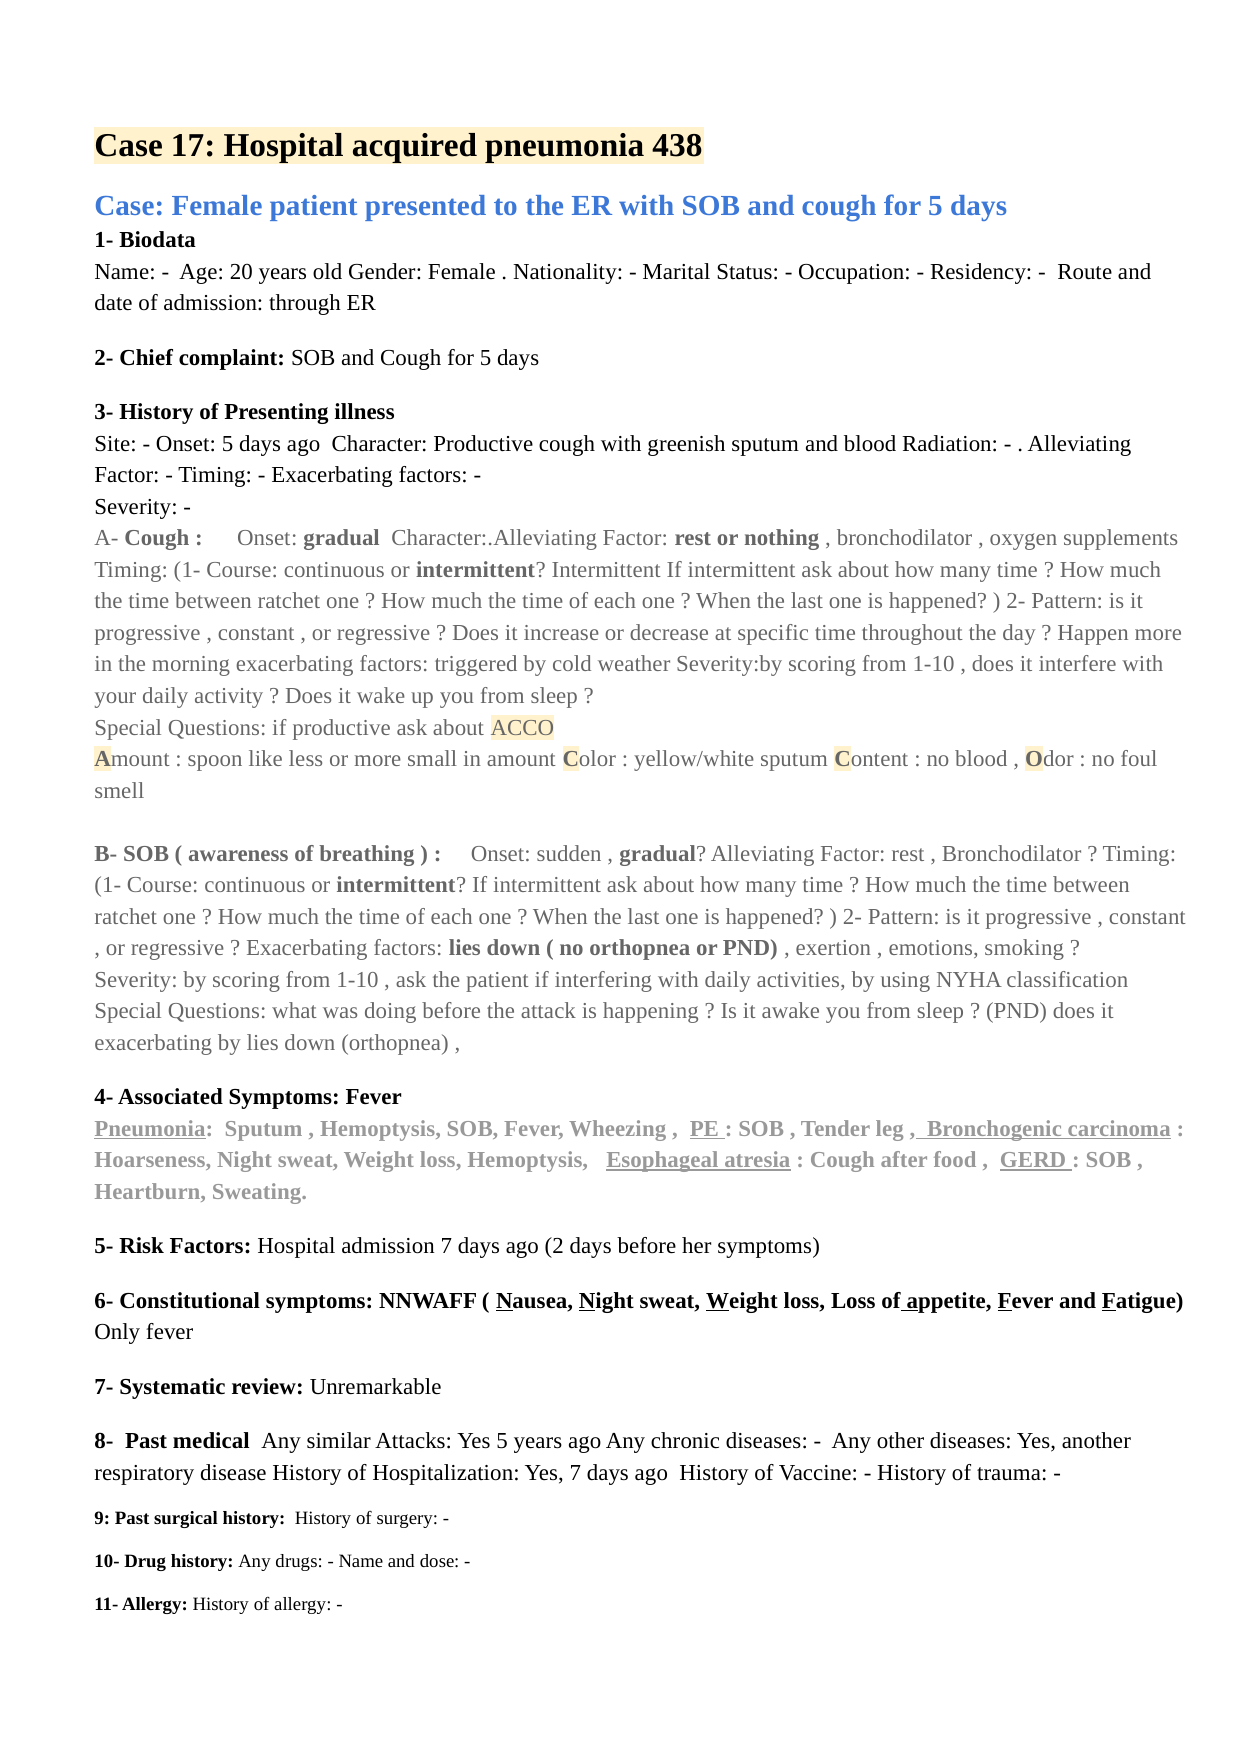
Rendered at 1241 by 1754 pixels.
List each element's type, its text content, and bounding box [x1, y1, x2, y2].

text_box Case 17: Hospital acquired pneumonia 438 Case: Female patient presented to the ER with SOB and cough for 5 days 1- Biodata Name: - Age: 20 years old Gender: Female . Nationality: - Marital Status: - Occupation: - Residency: - Route and date of admission: through ER 2- Chief complaint: SOB and Cough for 5 days 3- History of Presenting illness Site: - Onset: 5 days ago Character: Productive cough with greenish sputum and blood Radiation: - . Alleviating Factor: - Timing: - Exacerbating factors: - Severity: - A- Cough : Onset: gradual Character:.Alleviating Factor: rest or nothing , bronchodilator , oxygen supplements Timing: (1- Course: continuous or intermittent? Intermittent If intermittent ask about how many time ? How much the time between ratchet one ? How much the time of each one ? When the last one is happened? ) 2- Pattern: is it progressive , constant , or regressive ? Does it increase or decrease at specific time throughout the day ? Happen more in the morning exacerbating factors: triggered by cold weather Severity:by scoring from 1-10 , does it interfere with your daily activity ? Does it wake up you from sleep ? Special Questions: if productive ask about ACCO Amount : spoon like less or more small in amount Color : yellow/white sputum Content : no blood , Odor : no foul smell B- SOB ( awareness of breathing ) : Onset: sudden , gradual? Alleviating Factor: rest , Bronchodilator ? Timing: (1- Course: continuous or intermittent? If intermittent ask about how many time ? How much the time between ratchet one ? How much the time of each one ? When the last one is happened? ) 2- Pattern: is it progressive , constant , or regressive ? Exacerbating factors: lies down ( no orthopnea or PND) , exertion , emotions, smoking ? Severity: by scoring from 1-10 , ask the patient if interfering with daily activities, by using NYHA classification Special Questions: what was doing before the attack is happening ? Is it awake you from sleep ? (PND) does it exacerbating by lies down (orthopnea) , 4- Associated Symptoms: Fever Pneumonia: Sputum , Hemoptysis, SOB, Fever, Wheezing , PE : SOB , Tender leg , Bronchogenic carcinoma : Hoarseness, Night sweat, Weight loss, Hemoptysis, Esophageal atresia : Cough after food , GERD : SOB , Heartburn, Sweating. 5- Risk Factors: Hospital admission 7 days ago (2 days before her symptoms) 6- Constitutional symptoms: NNWAFF ( Nausea, Night sweat, Weight loss, Loss of appetite, Fever and Fatigue) Only fever 7- Systematic review: Unremarkable 8- Past medical Any similar Attacks: Yes 5 years ago Any chronic diseases: - Any other diseases: Yes, another respiratory disease History of Hospitalization: Yes, 7 days ago History of Vaccine: - History of trauma: - 9: Past surgical history: History of surgery: - 10- Drug history: Any drugs: - Name and dose: - 11- Allergy: History of allergy: - [73, 96, 1210, 1655]
